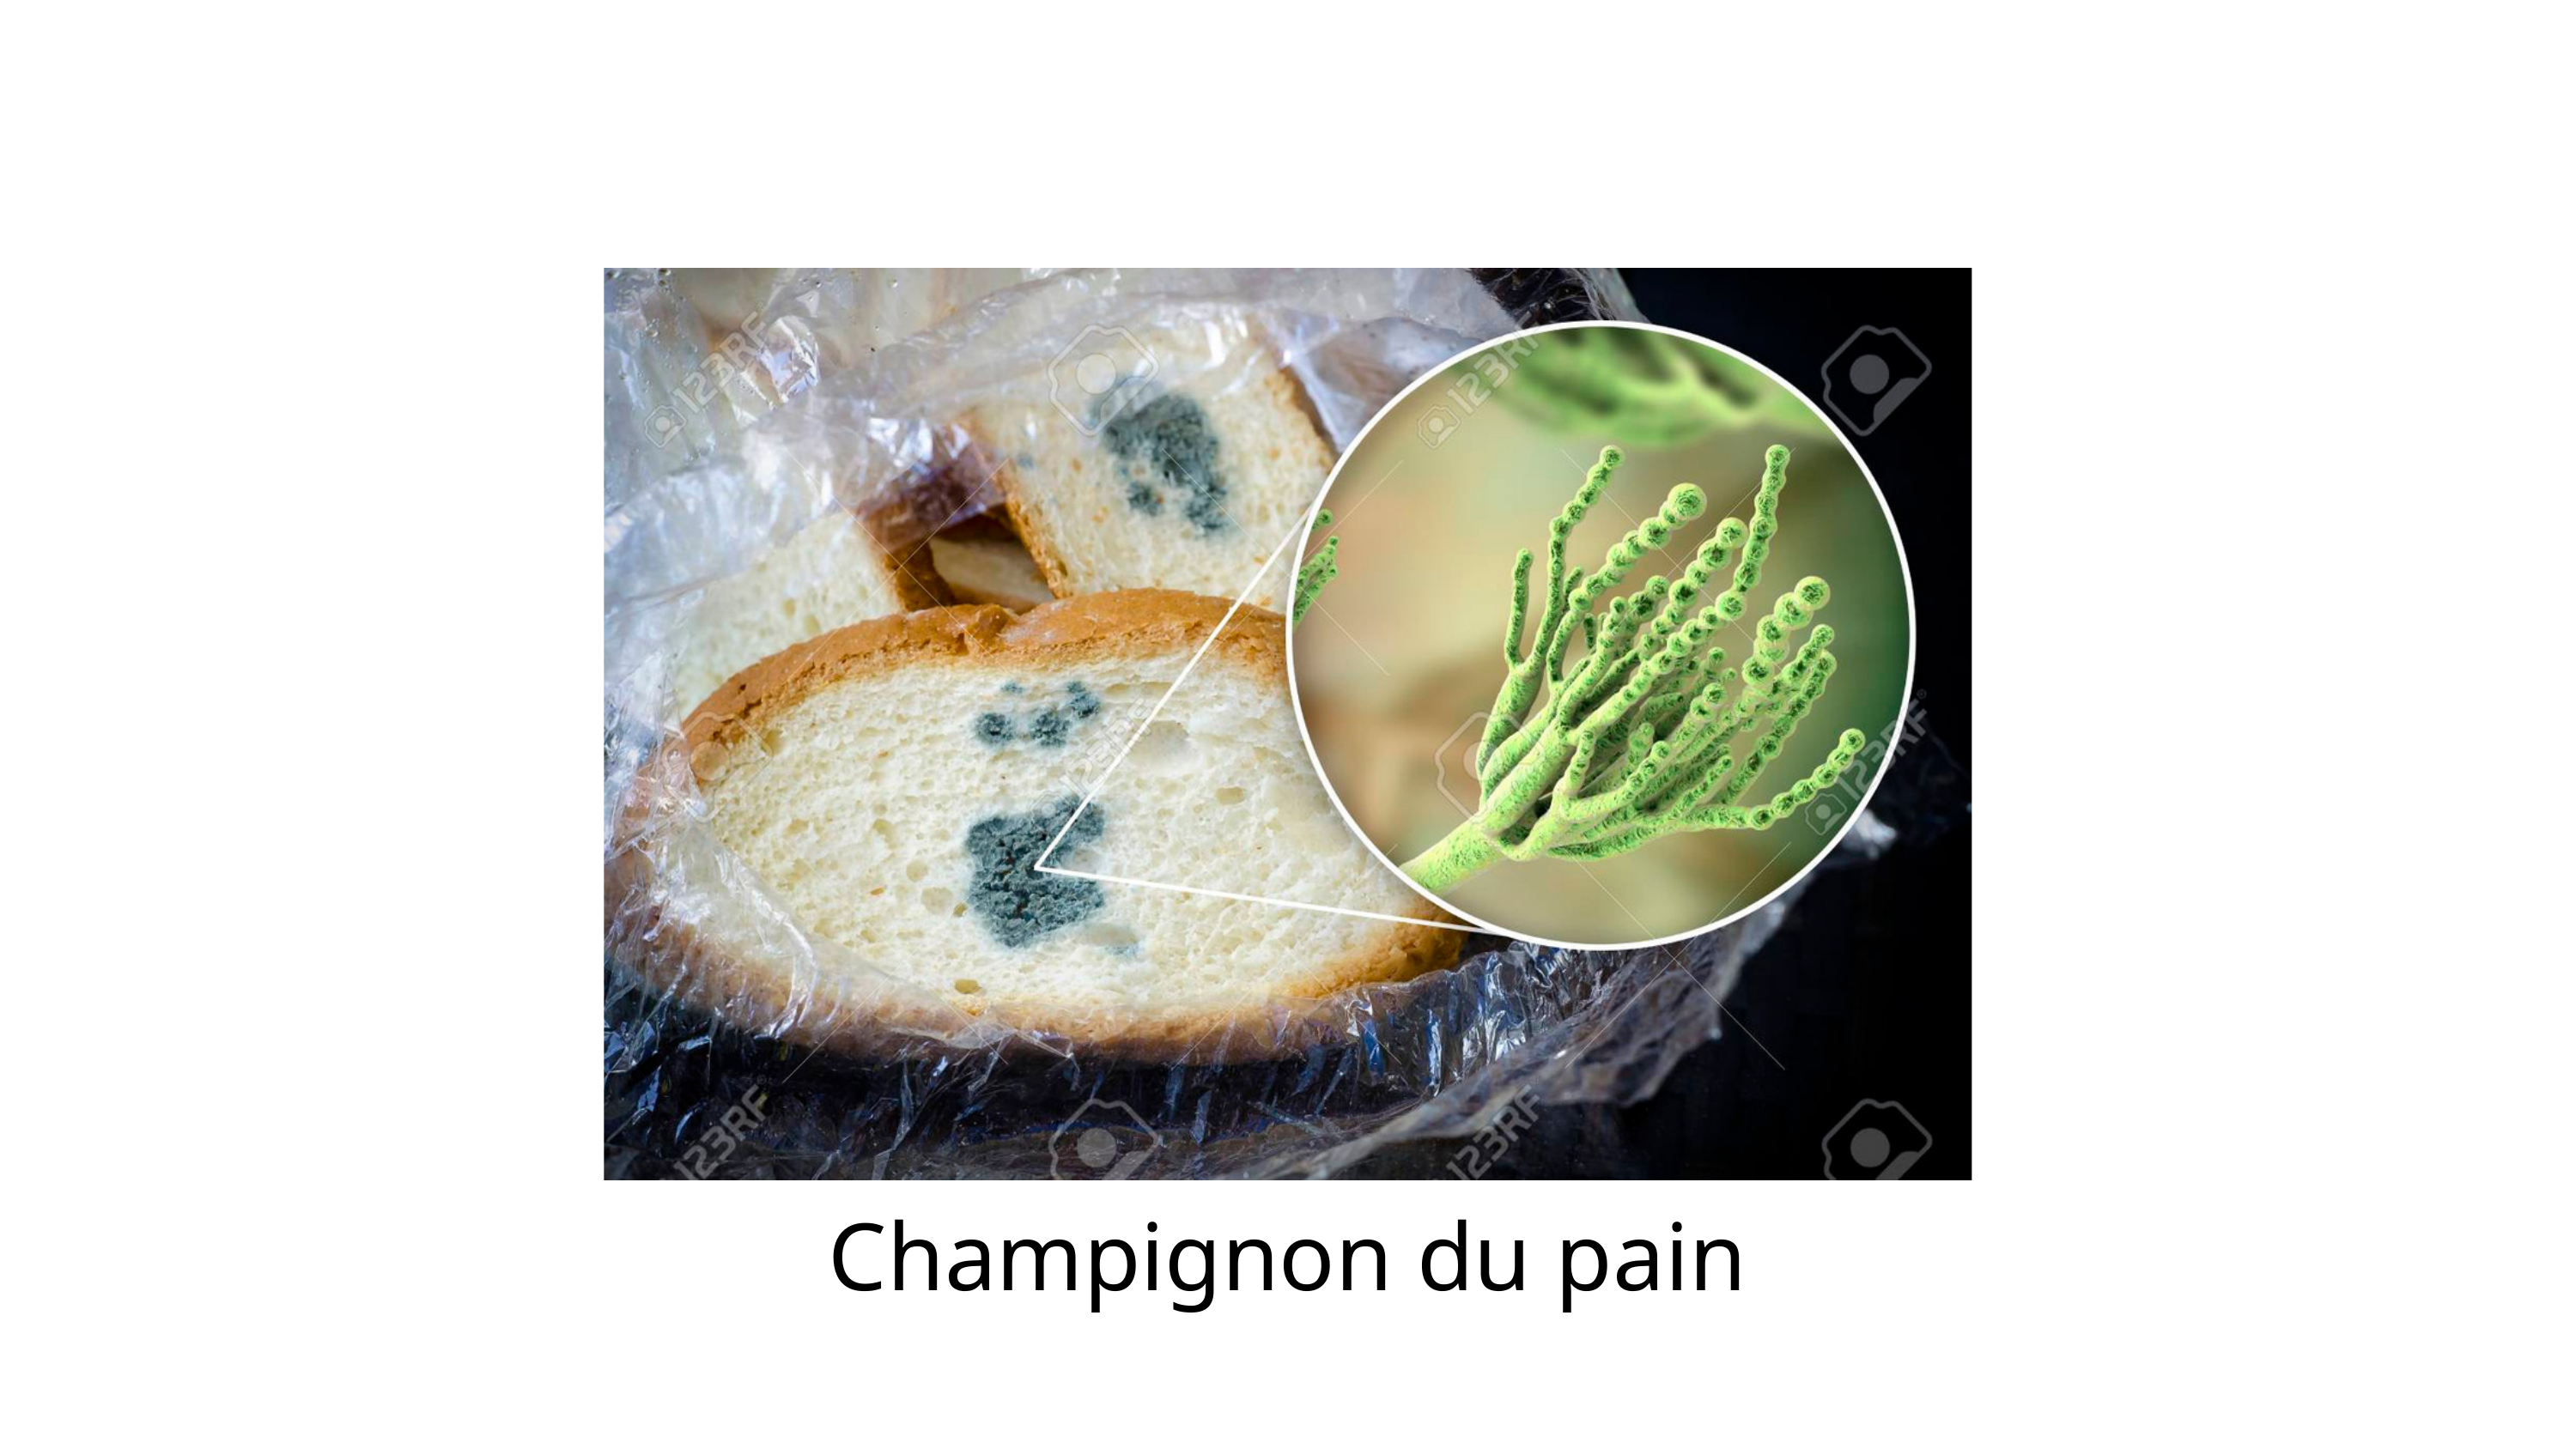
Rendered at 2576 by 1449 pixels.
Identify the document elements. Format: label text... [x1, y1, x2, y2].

text_box [604, 268, 1972, 1180]
text_box Champignon du pain [809, 1179, 1766, 1309]
